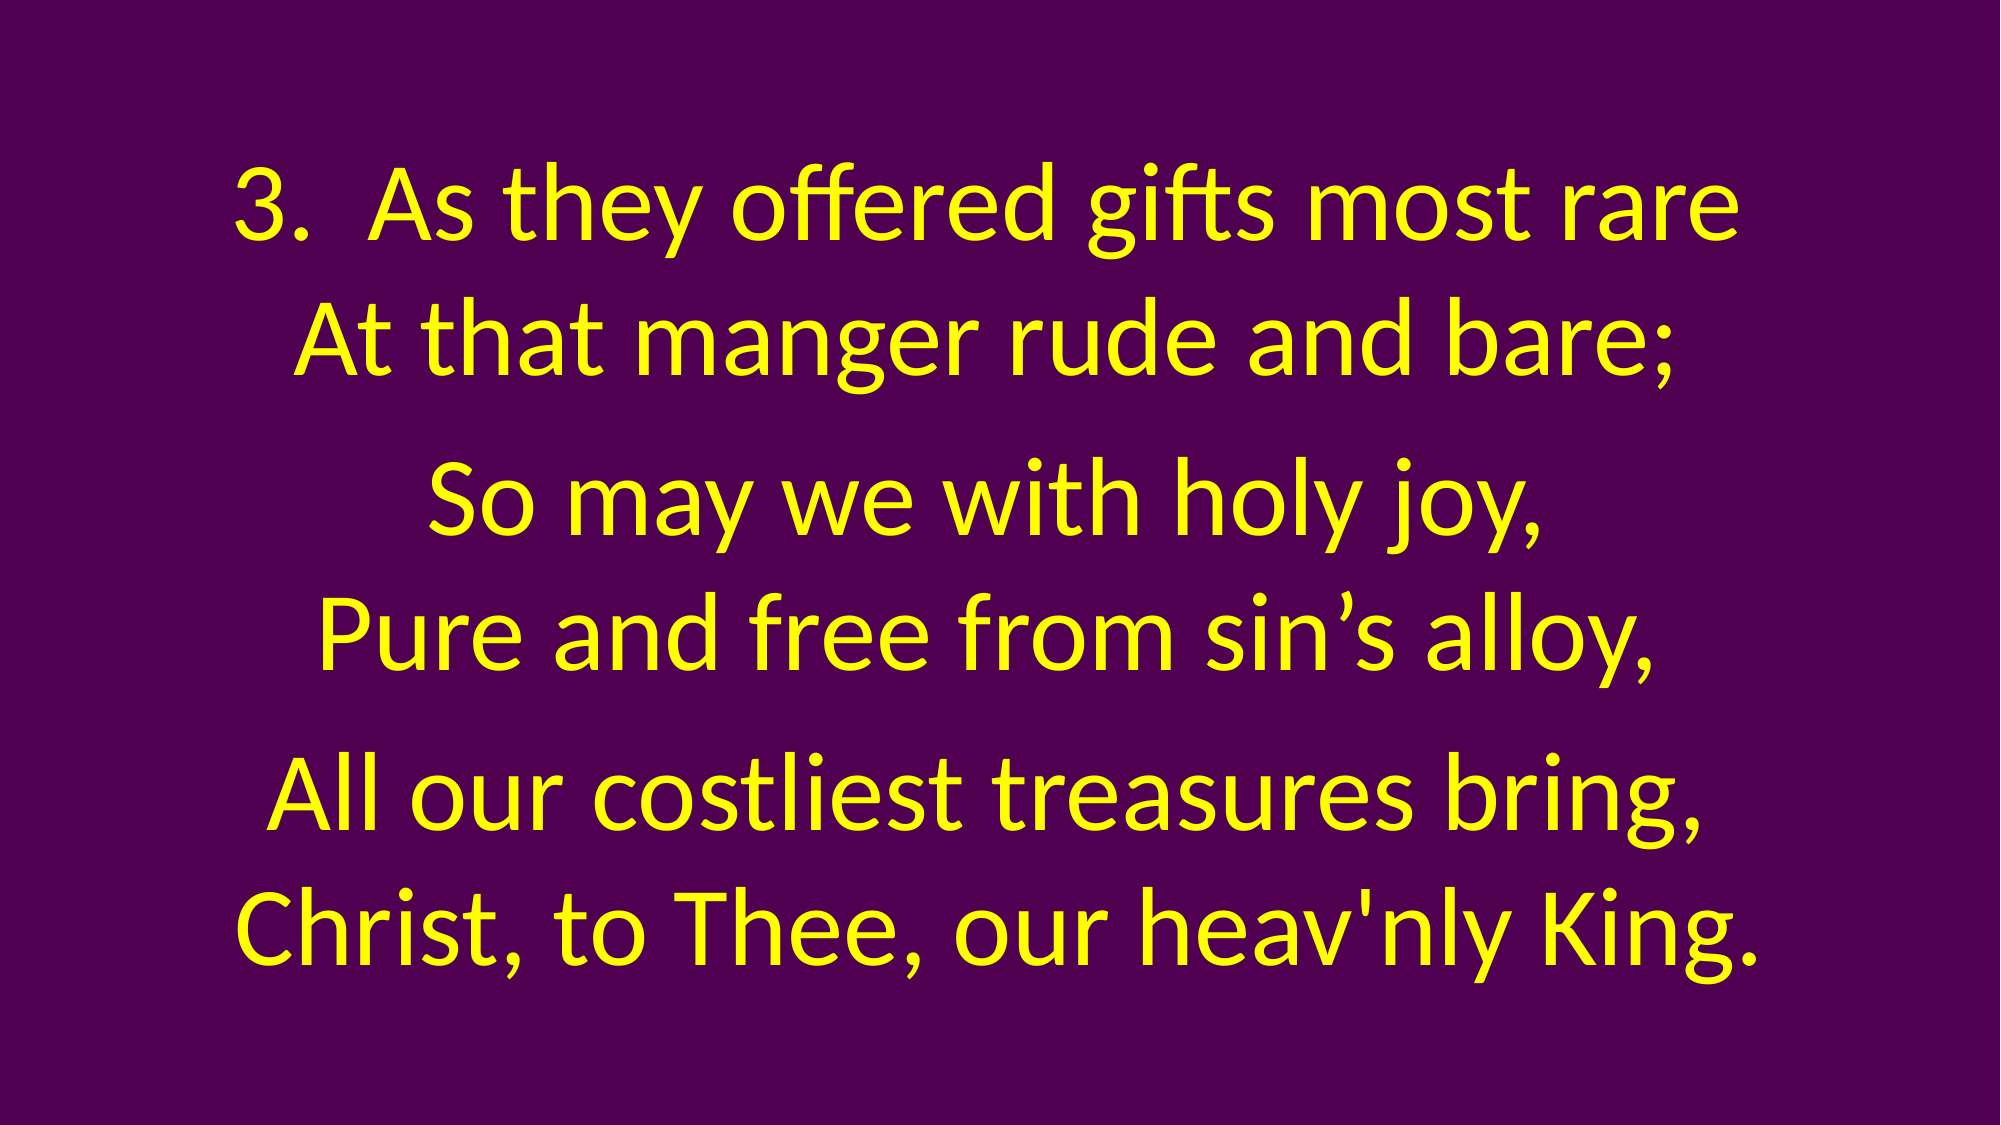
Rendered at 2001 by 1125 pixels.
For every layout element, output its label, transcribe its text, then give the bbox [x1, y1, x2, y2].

text_box 3. As they offered gifts most rare At that manger rude and bare; So may we with holy joy, Pure and free from sin’s alloy, All our costliest treasures bring, Christ, to Thee, our heav'nly King. [0, 120, 2000, 996]
